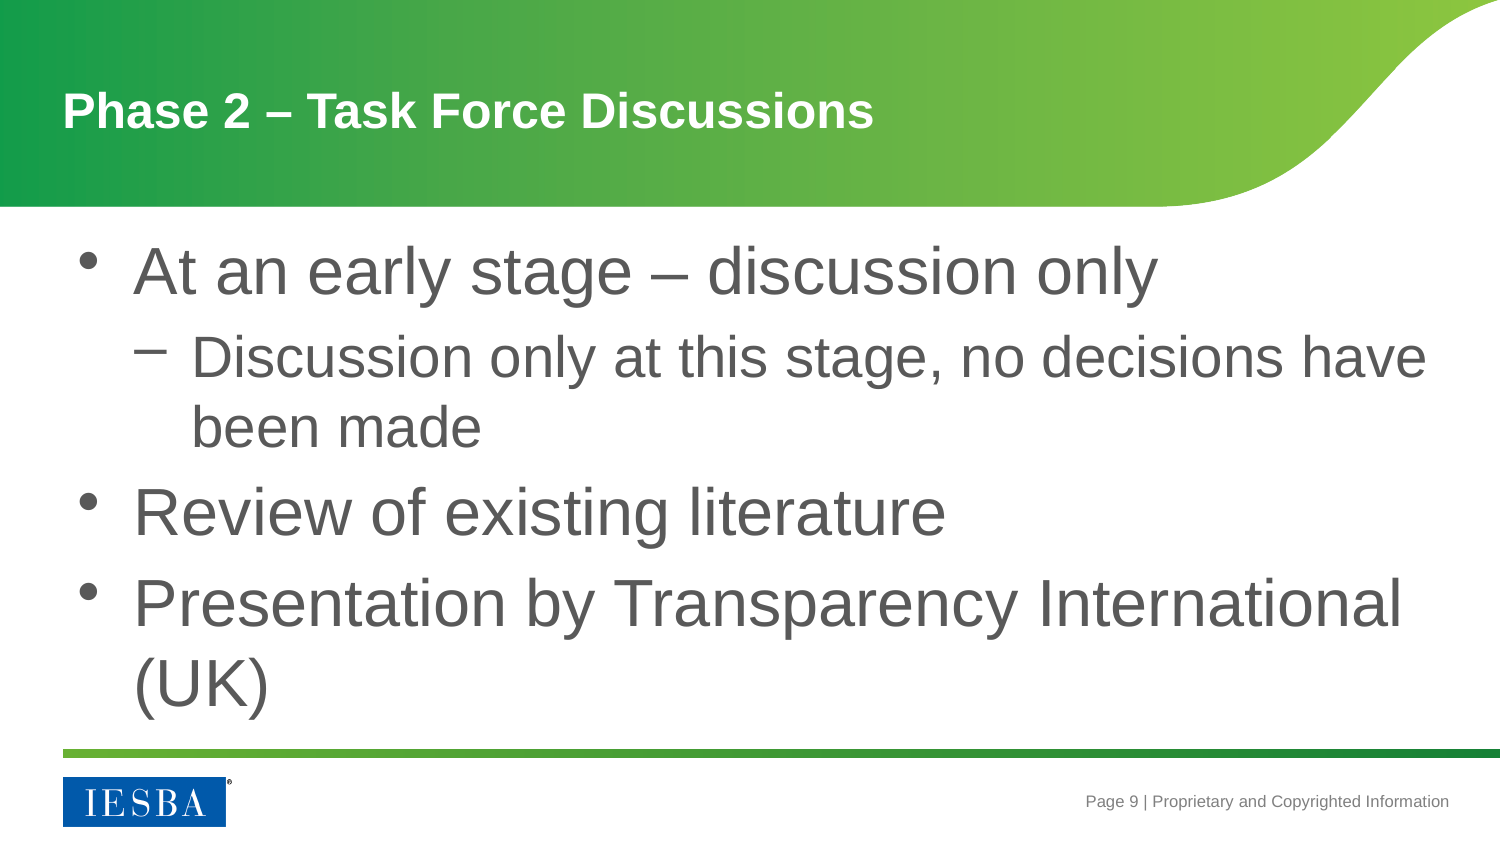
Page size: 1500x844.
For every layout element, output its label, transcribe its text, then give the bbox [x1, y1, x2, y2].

picture [0, 0, 1500, 207]
title Phase 2 – Task Force Discussions [62, 75, 1300, 142]
list At an early stage – discussion only Discussion only at this stage, no decisions have been made Review of existing literature Presentation by Transparency International (UK) [62, 220, 1450, 724]
picture [63, 777, 232, 827]
